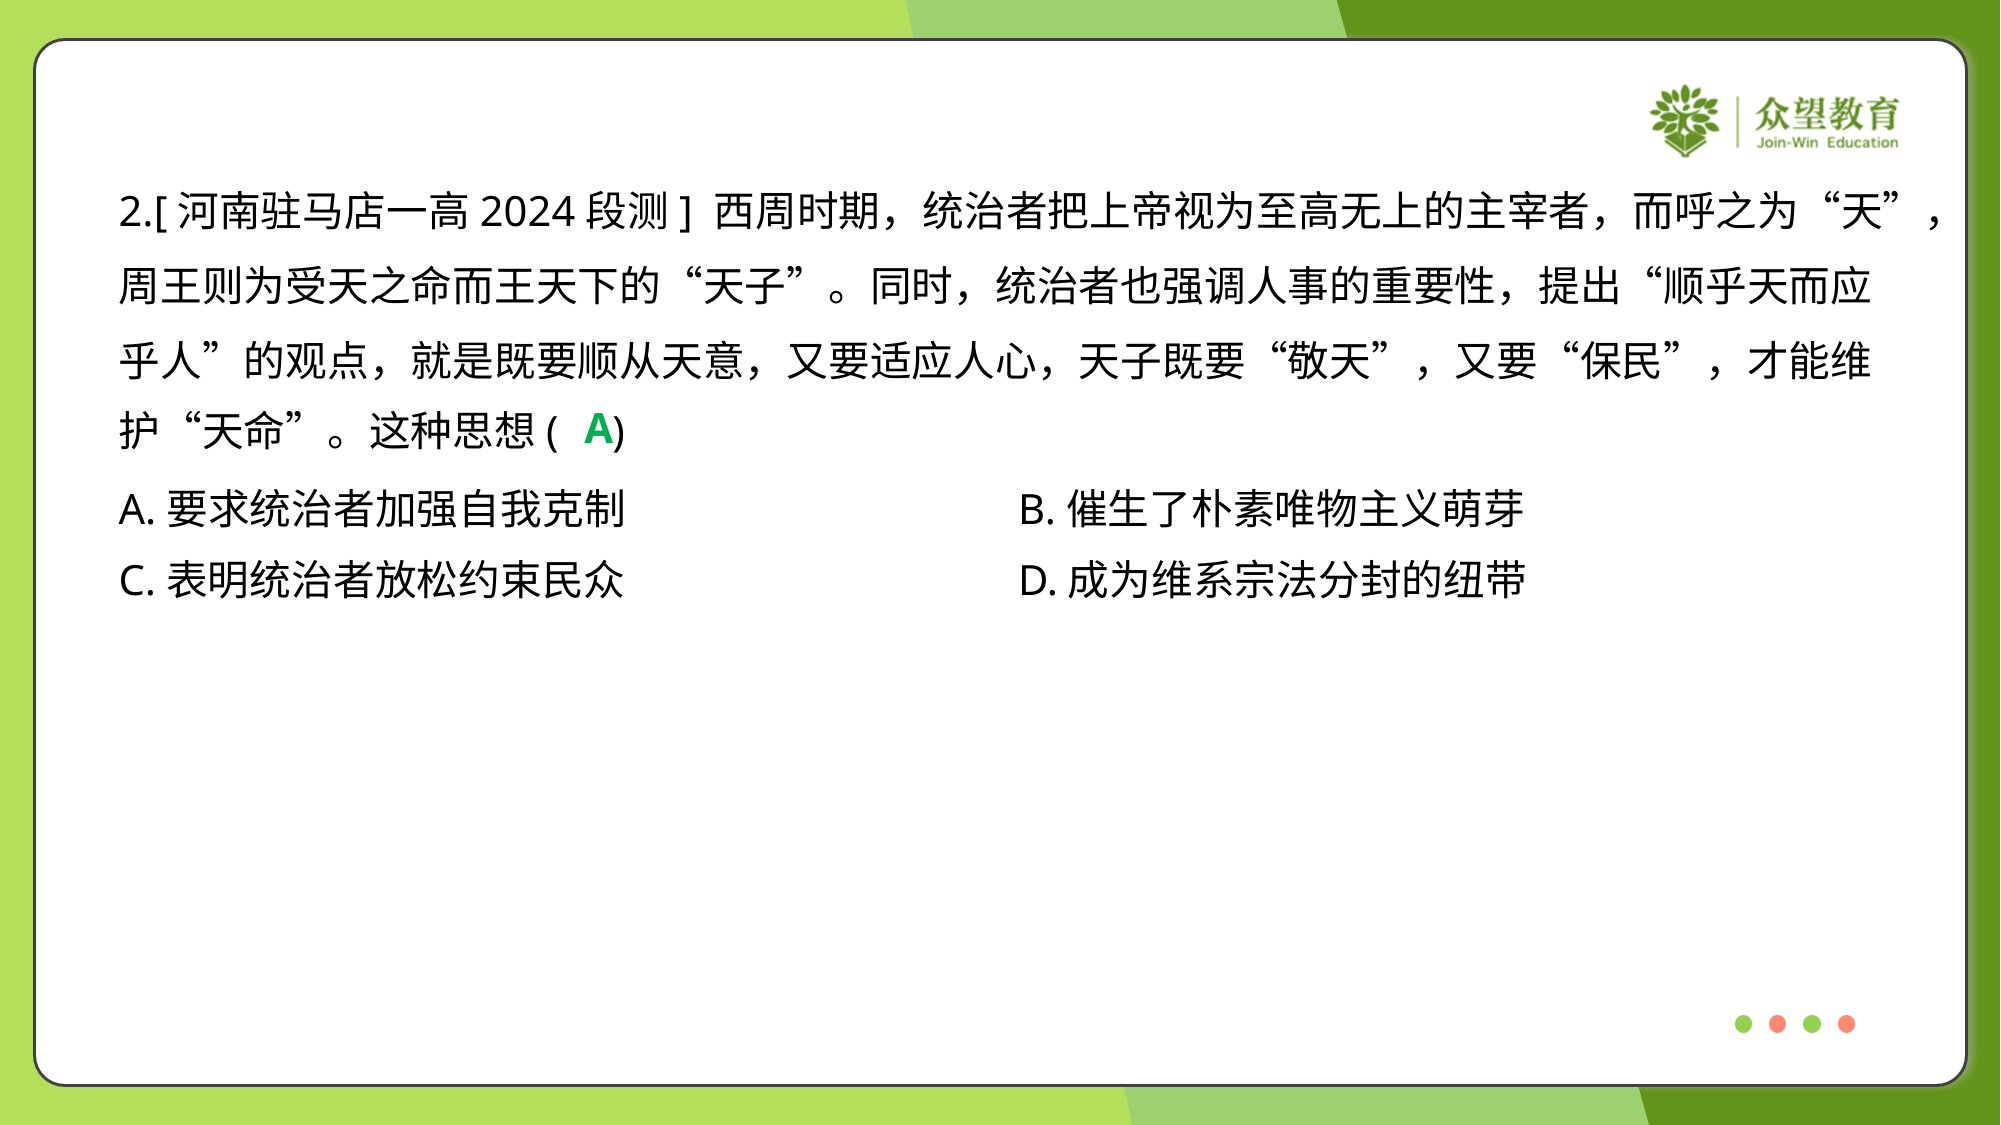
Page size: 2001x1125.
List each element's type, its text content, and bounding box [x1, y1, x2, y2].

text_box A [567, 381, 630, 446]
text_box 2.[河南驻马店一高2024段测] 西周时期，统治者把上帝视为至高无上的主宰者，而呼之为“天”， 周王则为受天之命而王天下的“天子”。同时，统治者也强调人事的重要性，提出“顺乎天而应 乎人”的观点，就是既要顺从天意，又要适应人心，天子既要“敬天”，又要“保民”，才能维 护“天命”。这种思想( ) [118, 159, 1883, 448]
text_box A.要求统治者加强自我克制 B.催生了朴素唯物主义萌芽 C.表明统治者放松约束民众 D.成为维系宗法分封的纽带 [118, 457, 1883, 597]
picture [0, 0, 2000, 1125]
